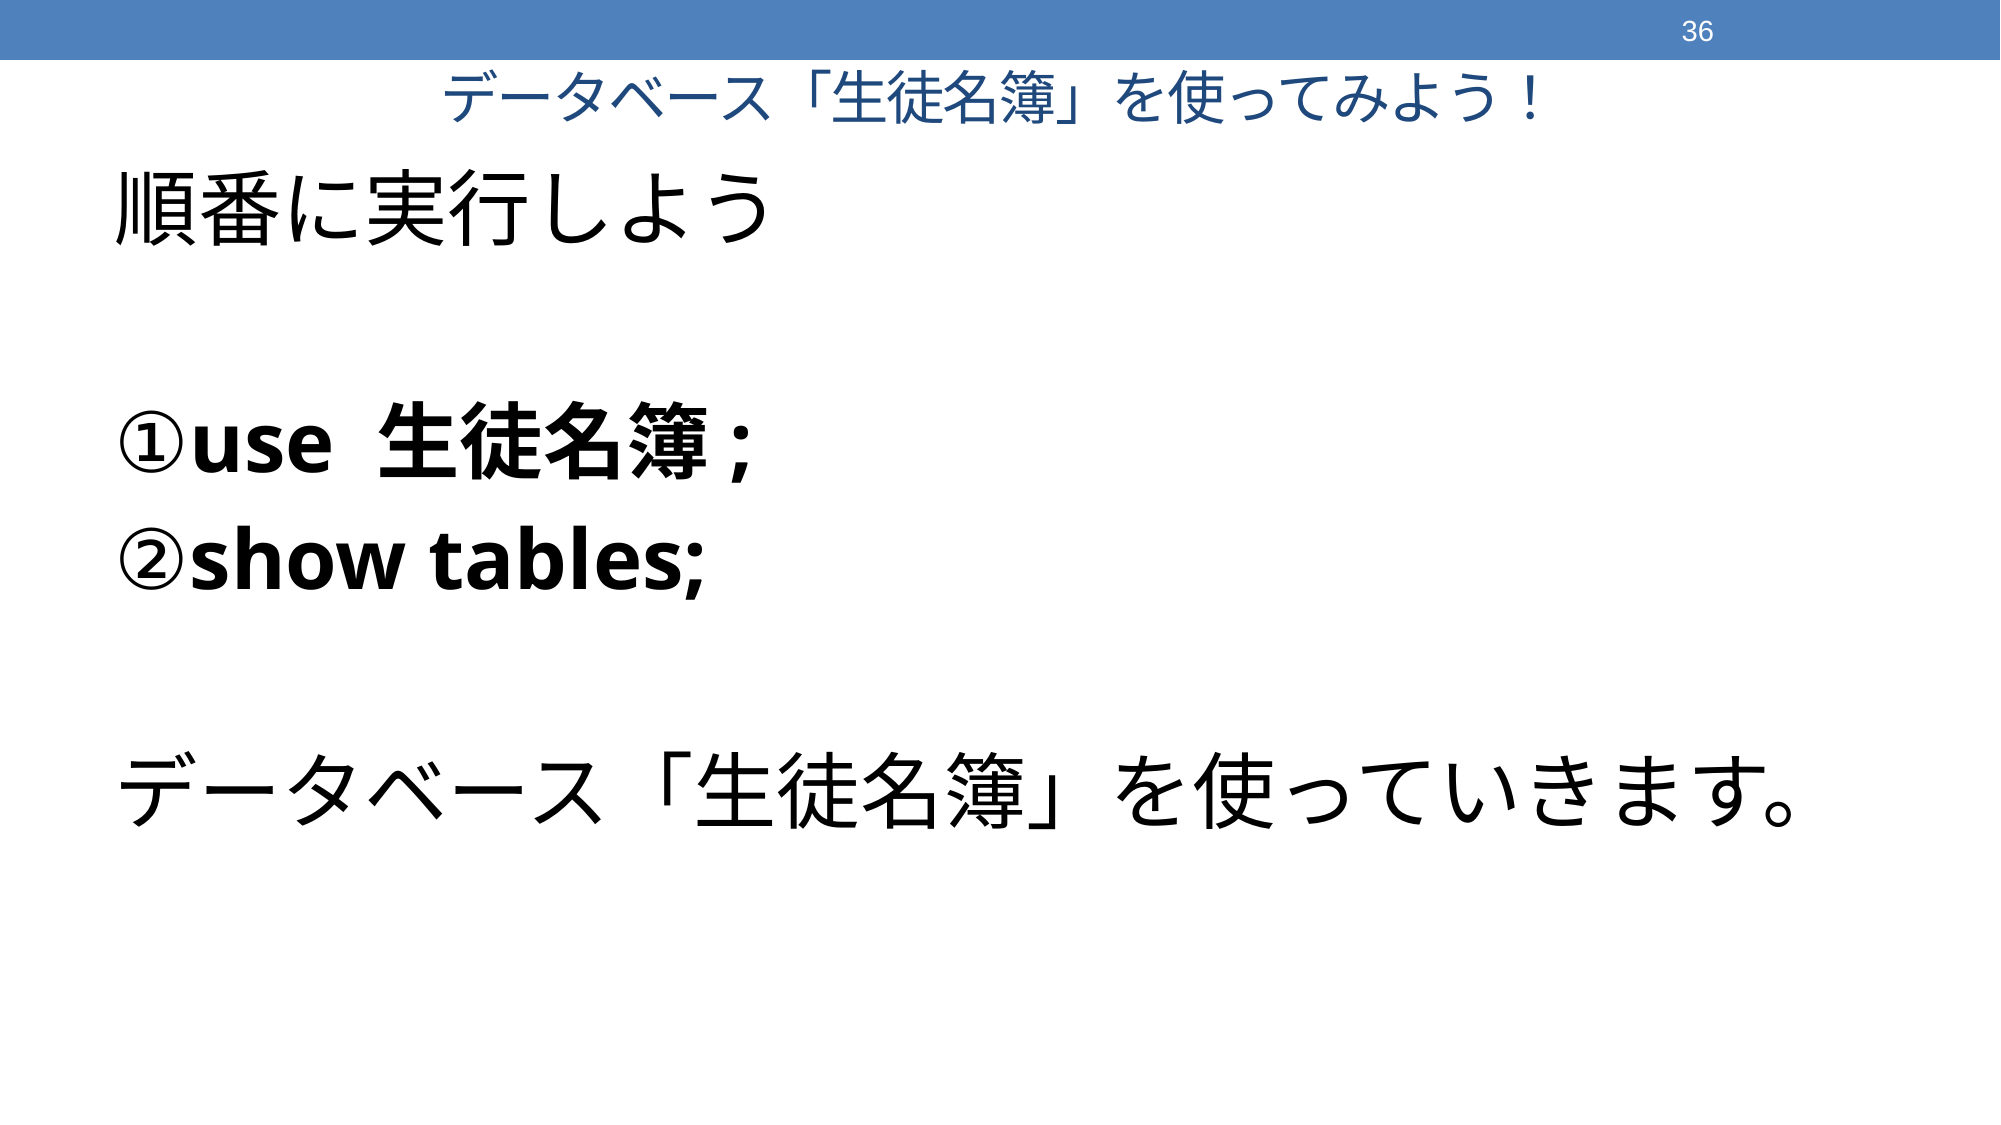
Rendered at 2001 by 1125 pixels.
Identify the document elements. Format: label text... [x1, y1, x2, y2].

list 順番に実行しよう ①use 生徒名簿; ②show tables; データベース「生徒名簿」を使っていきます。 [99, 149, 1900, 1063]
title データベース「生徒名簿」を使ってみよう！ [99, 59, 1900, 133]
slide_number 36 [1666, 3, 1900, 57]
